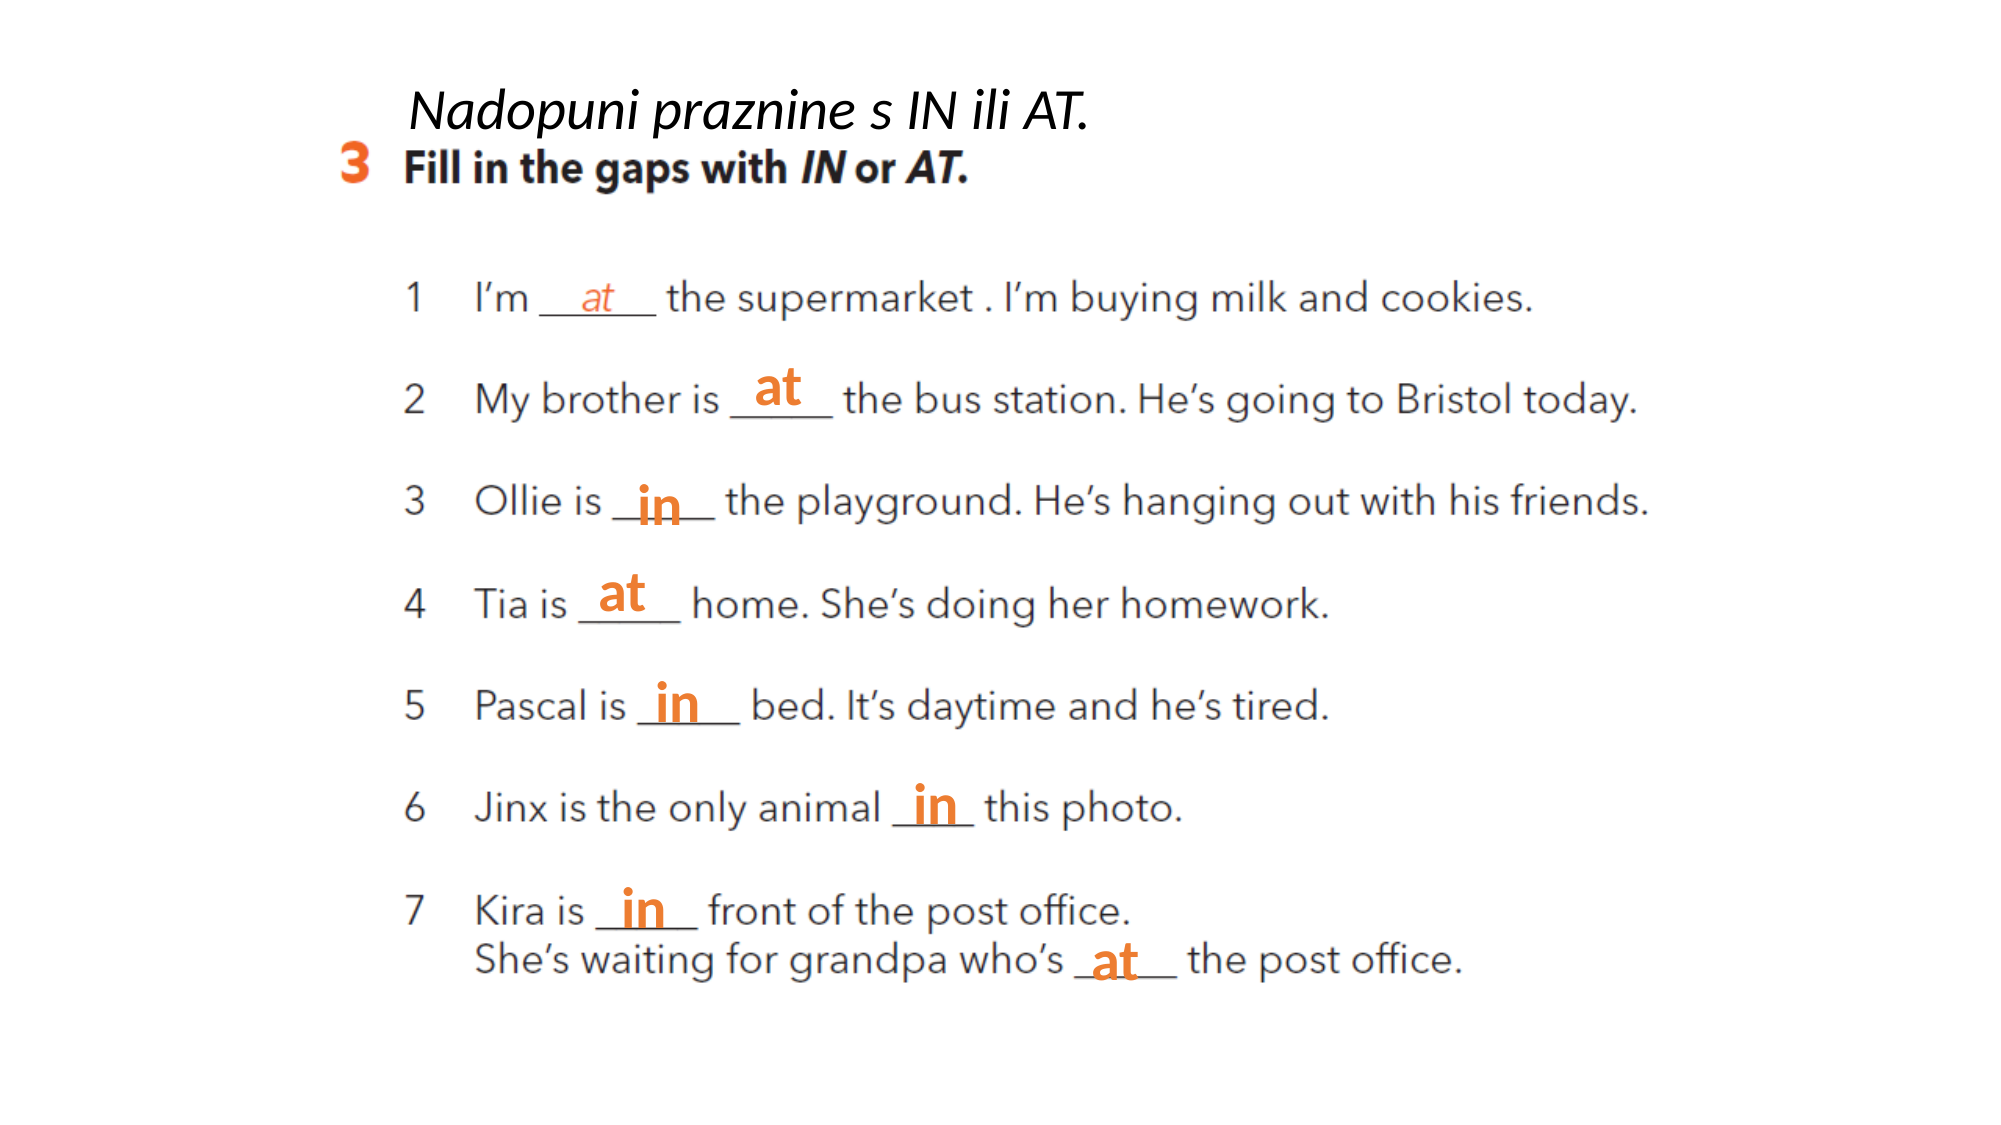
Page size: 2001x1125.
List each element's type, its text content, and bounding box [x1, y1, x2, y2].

picture [325, 124, 1675, 1001]
text_box Nadopuni praznine s IN ili AT. [394, 64, 1631, 124]
